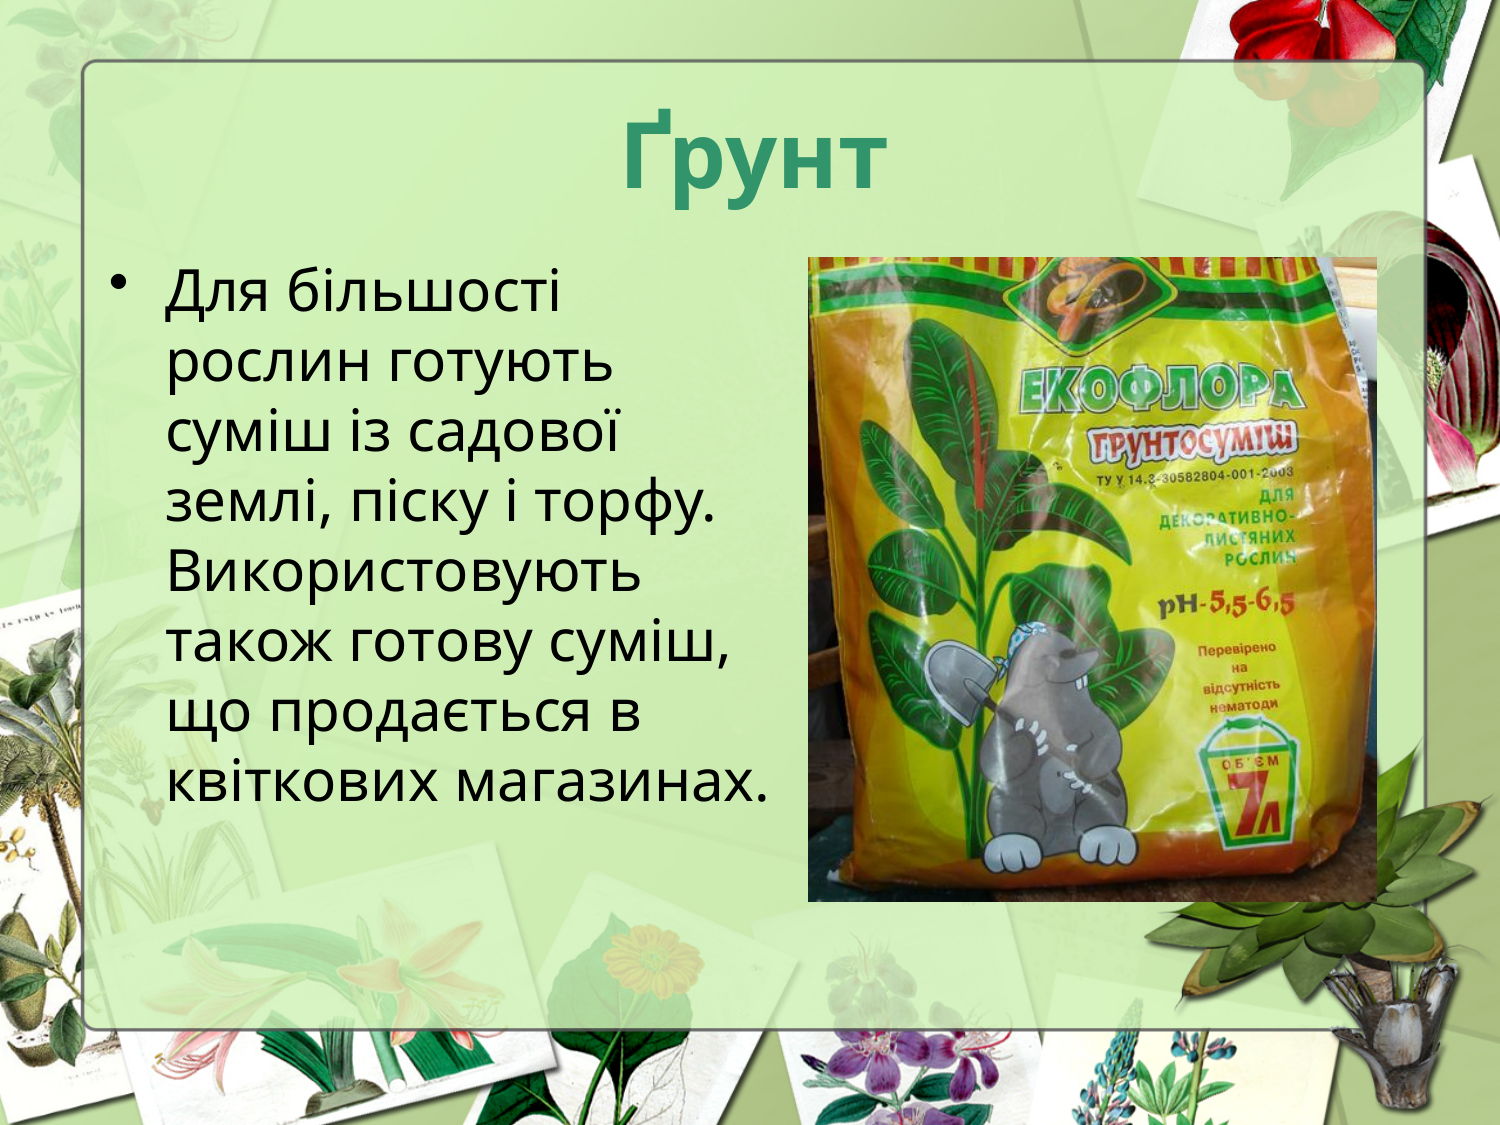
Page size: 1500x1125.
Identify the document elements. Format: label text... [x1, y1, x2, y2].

list Для більшості рослин готують суміш із садової землі, піску і торфу. Використовують також готову суміш, що продається в квіткових магазинах. [93, 245, 798, 997]
picture [0, 0, 1500, 1125]
title Ґрунт [116, 58, 1393, 247]
